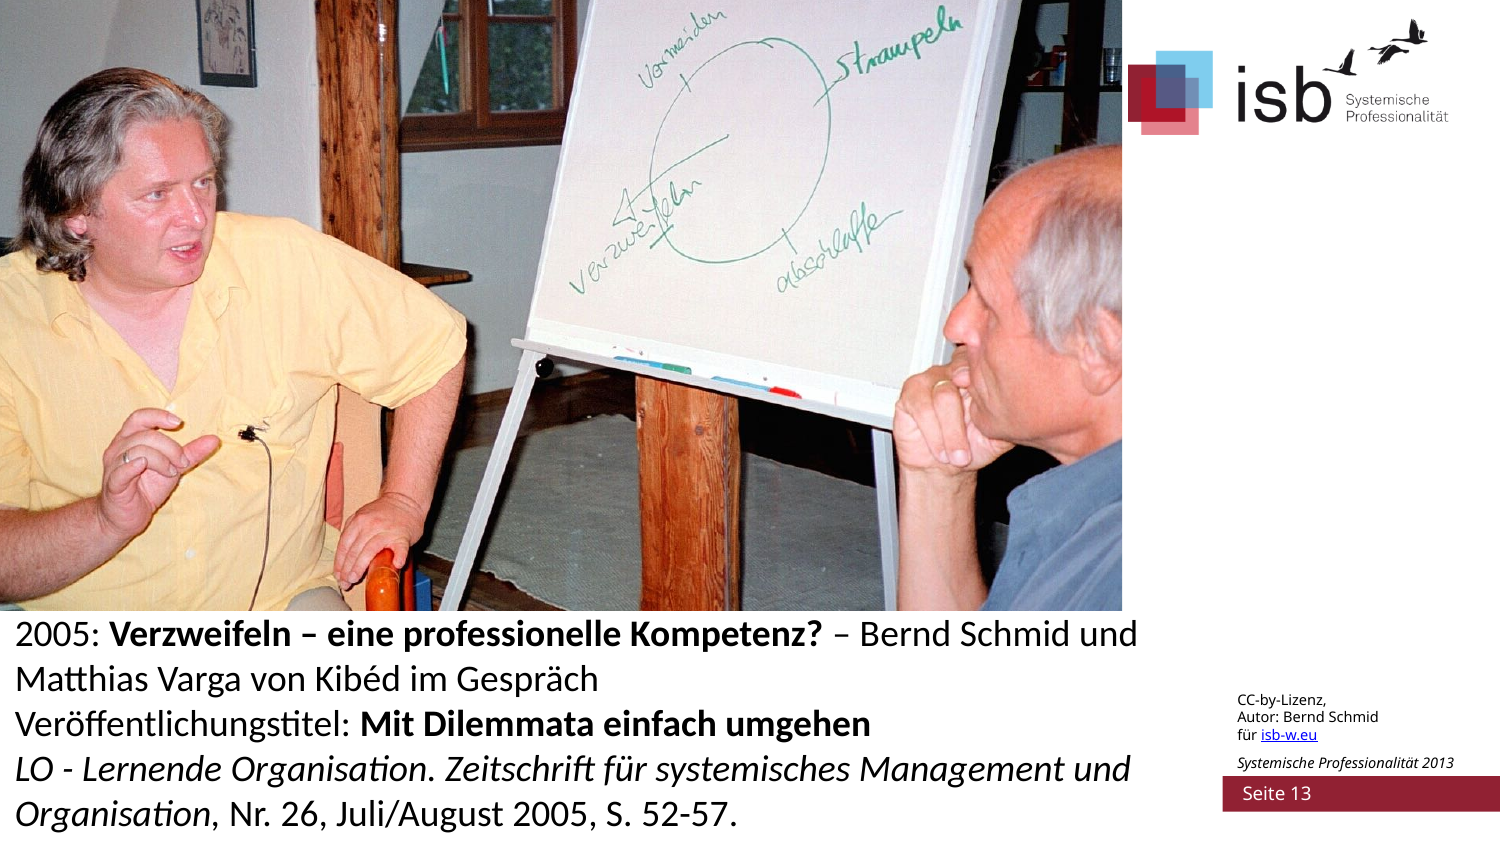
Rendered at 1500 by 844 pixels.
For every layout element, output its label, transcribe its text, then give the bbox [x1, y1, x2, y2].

text_box 2005: Verzweifeln – eine professionelle Kompetenz? – Bernd Schmid und Matthias Varga von Kibéd im Gespräch Veröffentlichungstitel: Mit Dilemmata einfach umgehen LO - Lernende Organisation. Zeitschrift für systemisches Management und Organisation, Nr. 26, Juli/August 2005, S. 52-57. [0, 601, 1209, 842]
slide_number Seite 13 [1222, 776, 1500, 812]
picture [1128, 14, 1461, 139]
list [0, 0, 1123, 612]
